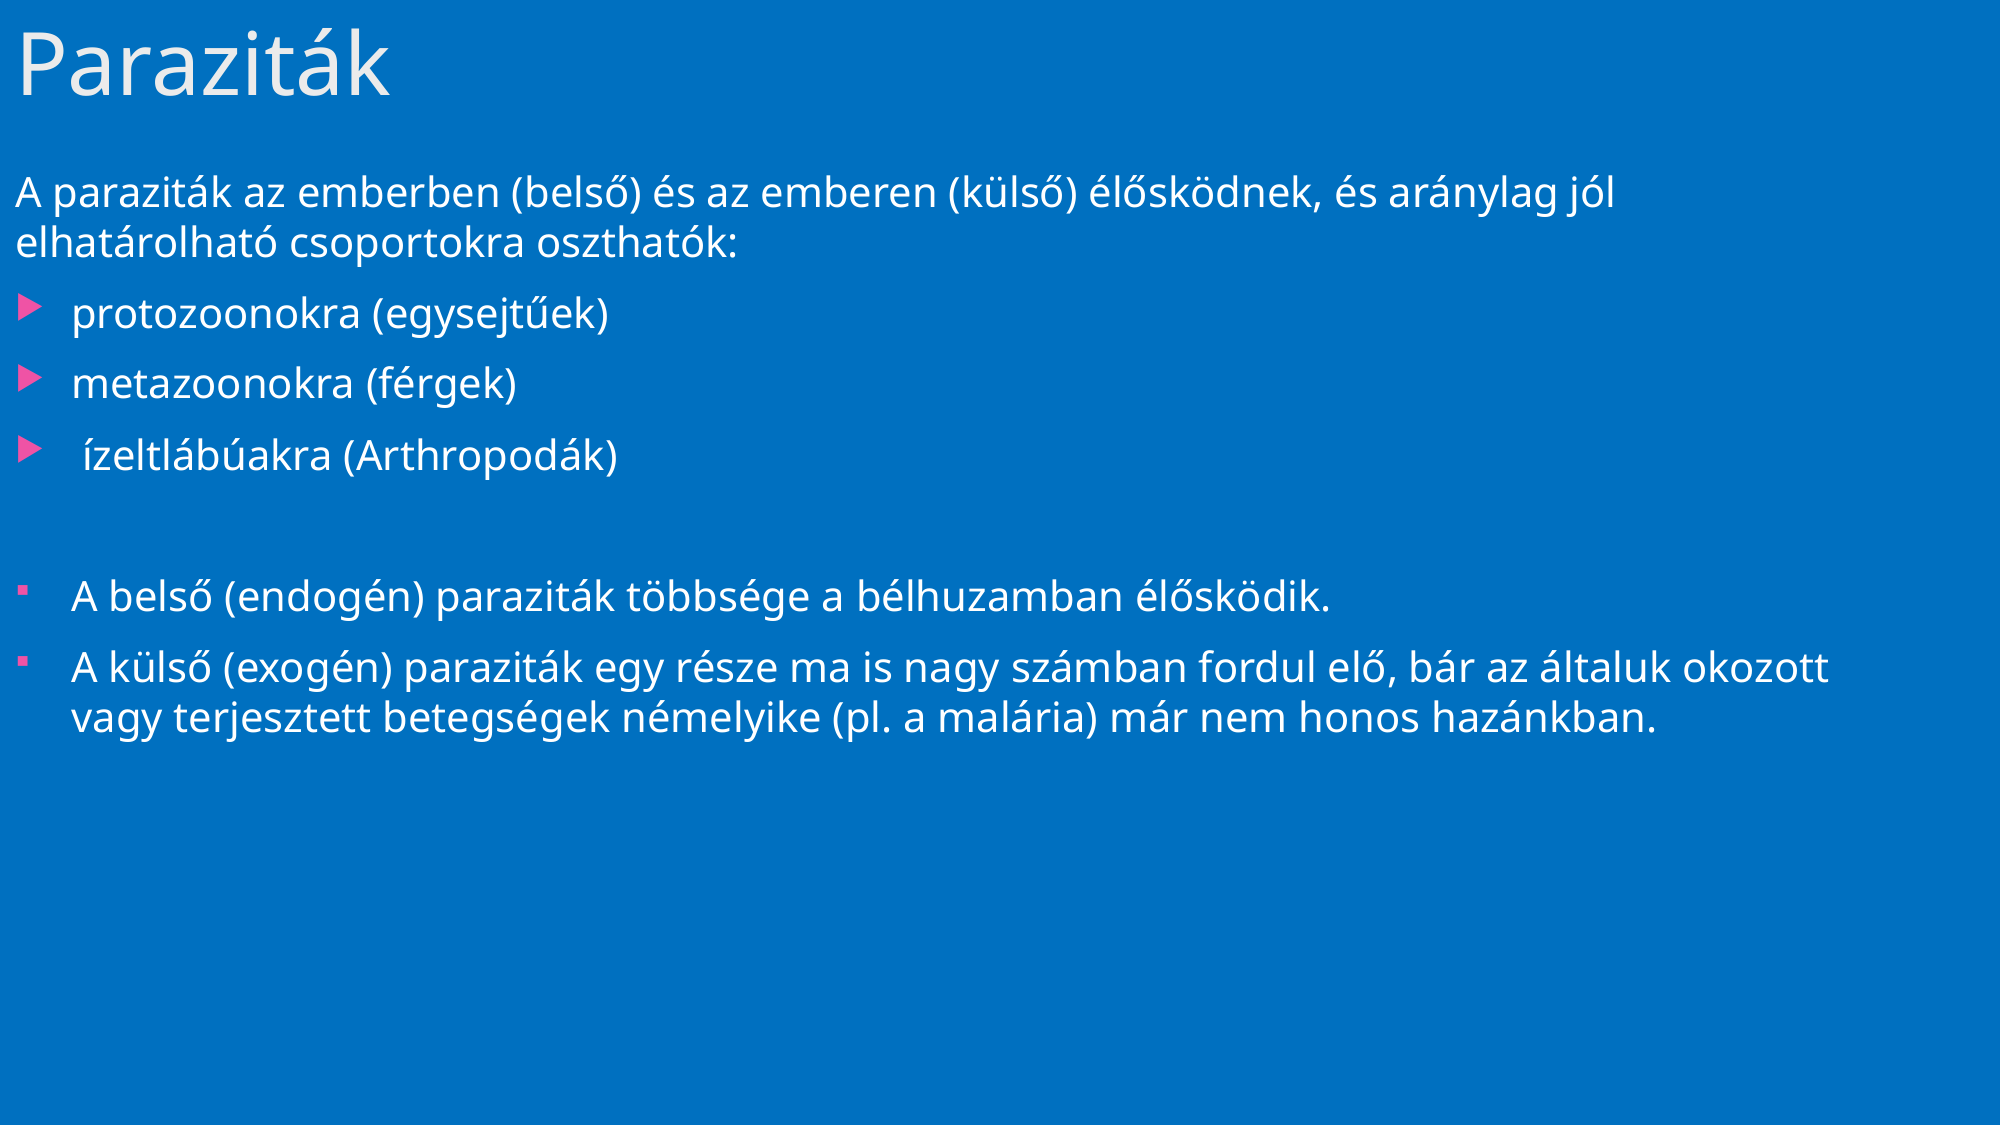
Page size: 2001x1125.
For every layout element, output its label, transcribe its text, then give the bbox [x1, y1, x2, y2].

title Paraziták [0, 0, 1543, 158]
list A paraziták az emberben (belső) és az emberen (külső) élősködnek, és aránylag jól elhatárolható csoportokra oszthatók: protozoonokra (egysejtűek) metazoonokra (férgek) ízeltlábúakra (Arthropodák) A belső (endogén) paraziták többsége a bélhuzamban élősködik. A külső (exogén) paraziták egy része ma is nagy számban fordul elő, bár az általuk okozott vagy terjesztett betegsé­gek némelyike (pl. a malária) már nem honos hazánkban. [0, 158, 1884, 1077]
